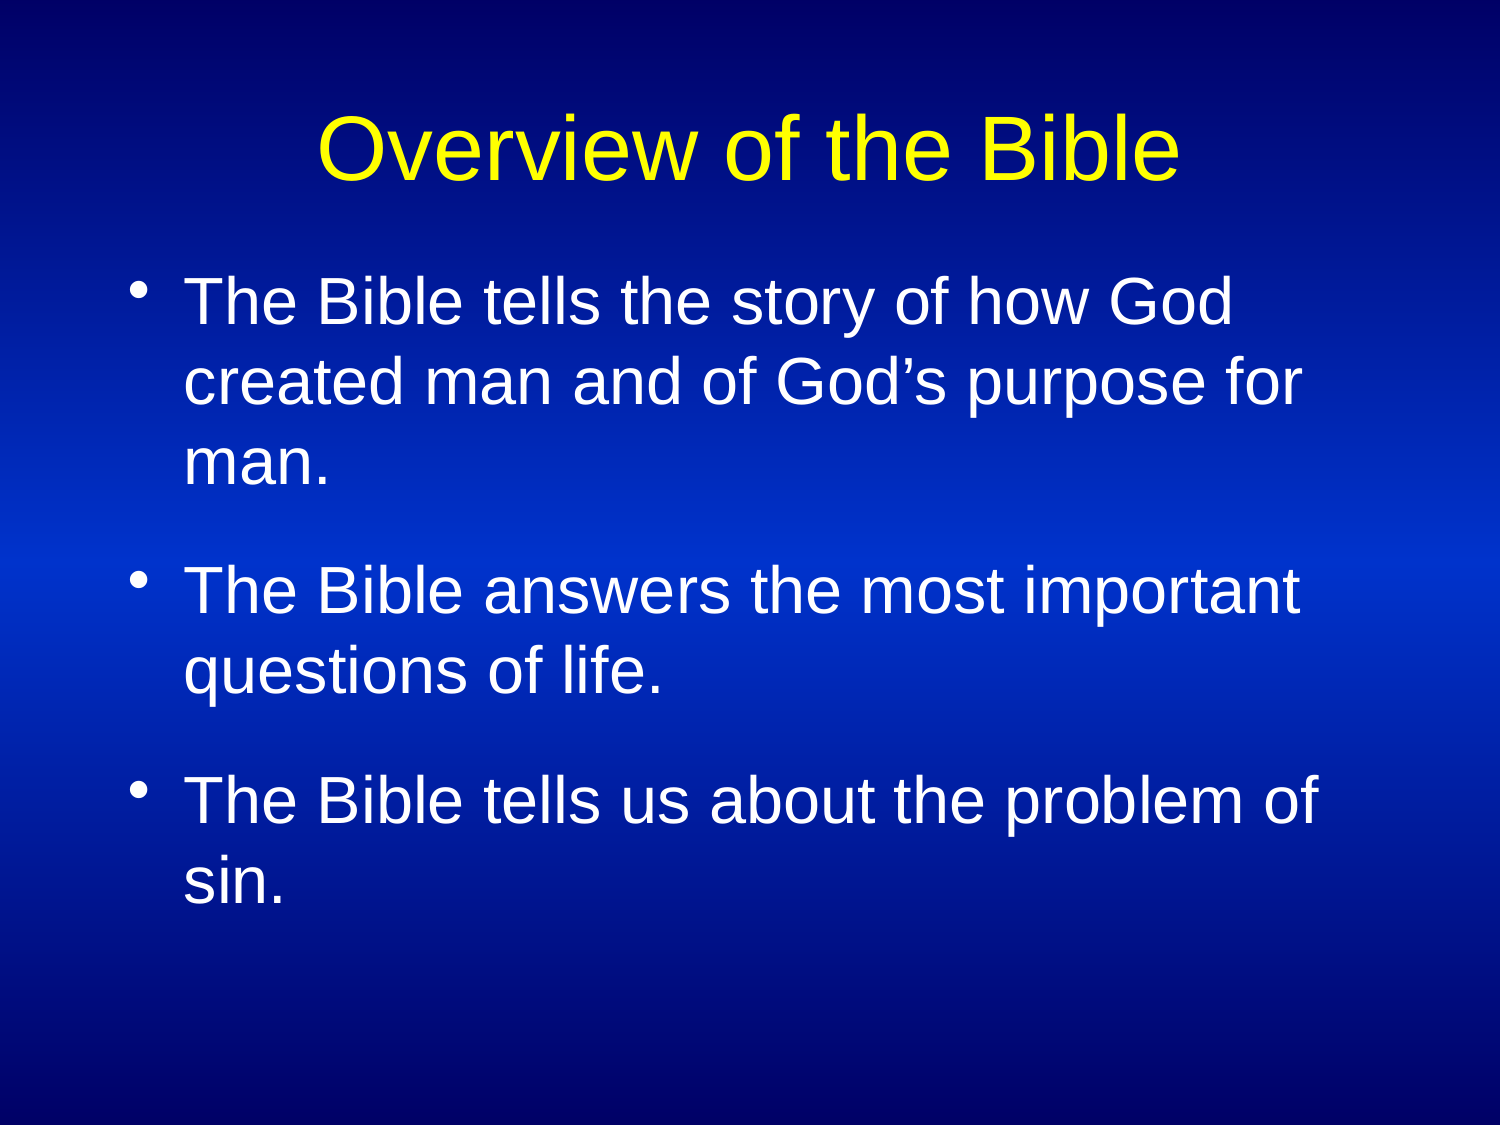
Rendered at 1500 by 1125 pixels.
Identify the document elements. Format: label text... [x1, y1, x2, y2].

title Overview of the Bible [112, 50, 1388, 238]
list The Bible tells the story of how God created man and of God’s purpose for man. The Bible answers the most important questions of life. The Bible tells us about the problem of sin. [112, 249, 1388, 1063]
